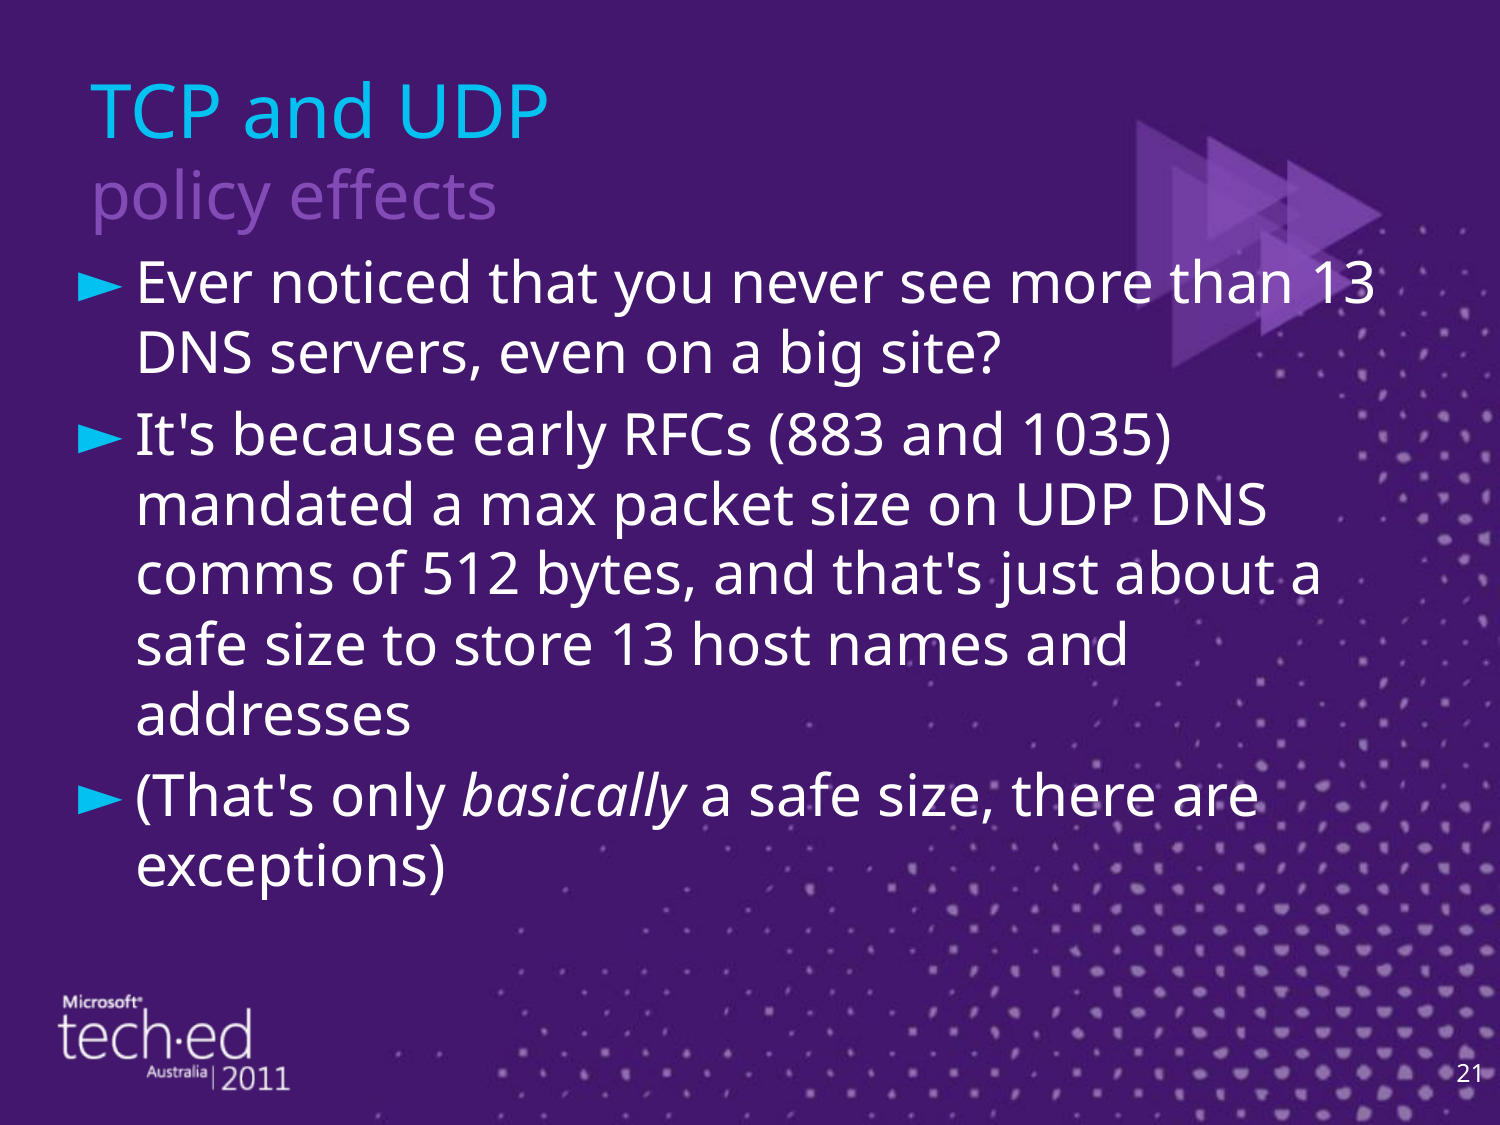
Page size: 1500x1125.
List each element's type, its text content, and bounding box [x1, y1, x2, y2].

title TCP and UDP policy effects [75, 54, 1425, 237]
picture [0, 0, 1500, 1125]
list Ever noticed that you never see more than 13 DNS servers, even on a big site? It's because early RFCs (883 and 1035) mandated a max packet size on UDP DNS comms of 512 bytes, and that's just about a safe size to store 13 host names and addresses (That's only basically a safe size, there are exceptions) [63, 237, 1436, 925]
slide_number 21 [1187, 1037, 1500, 1113]
